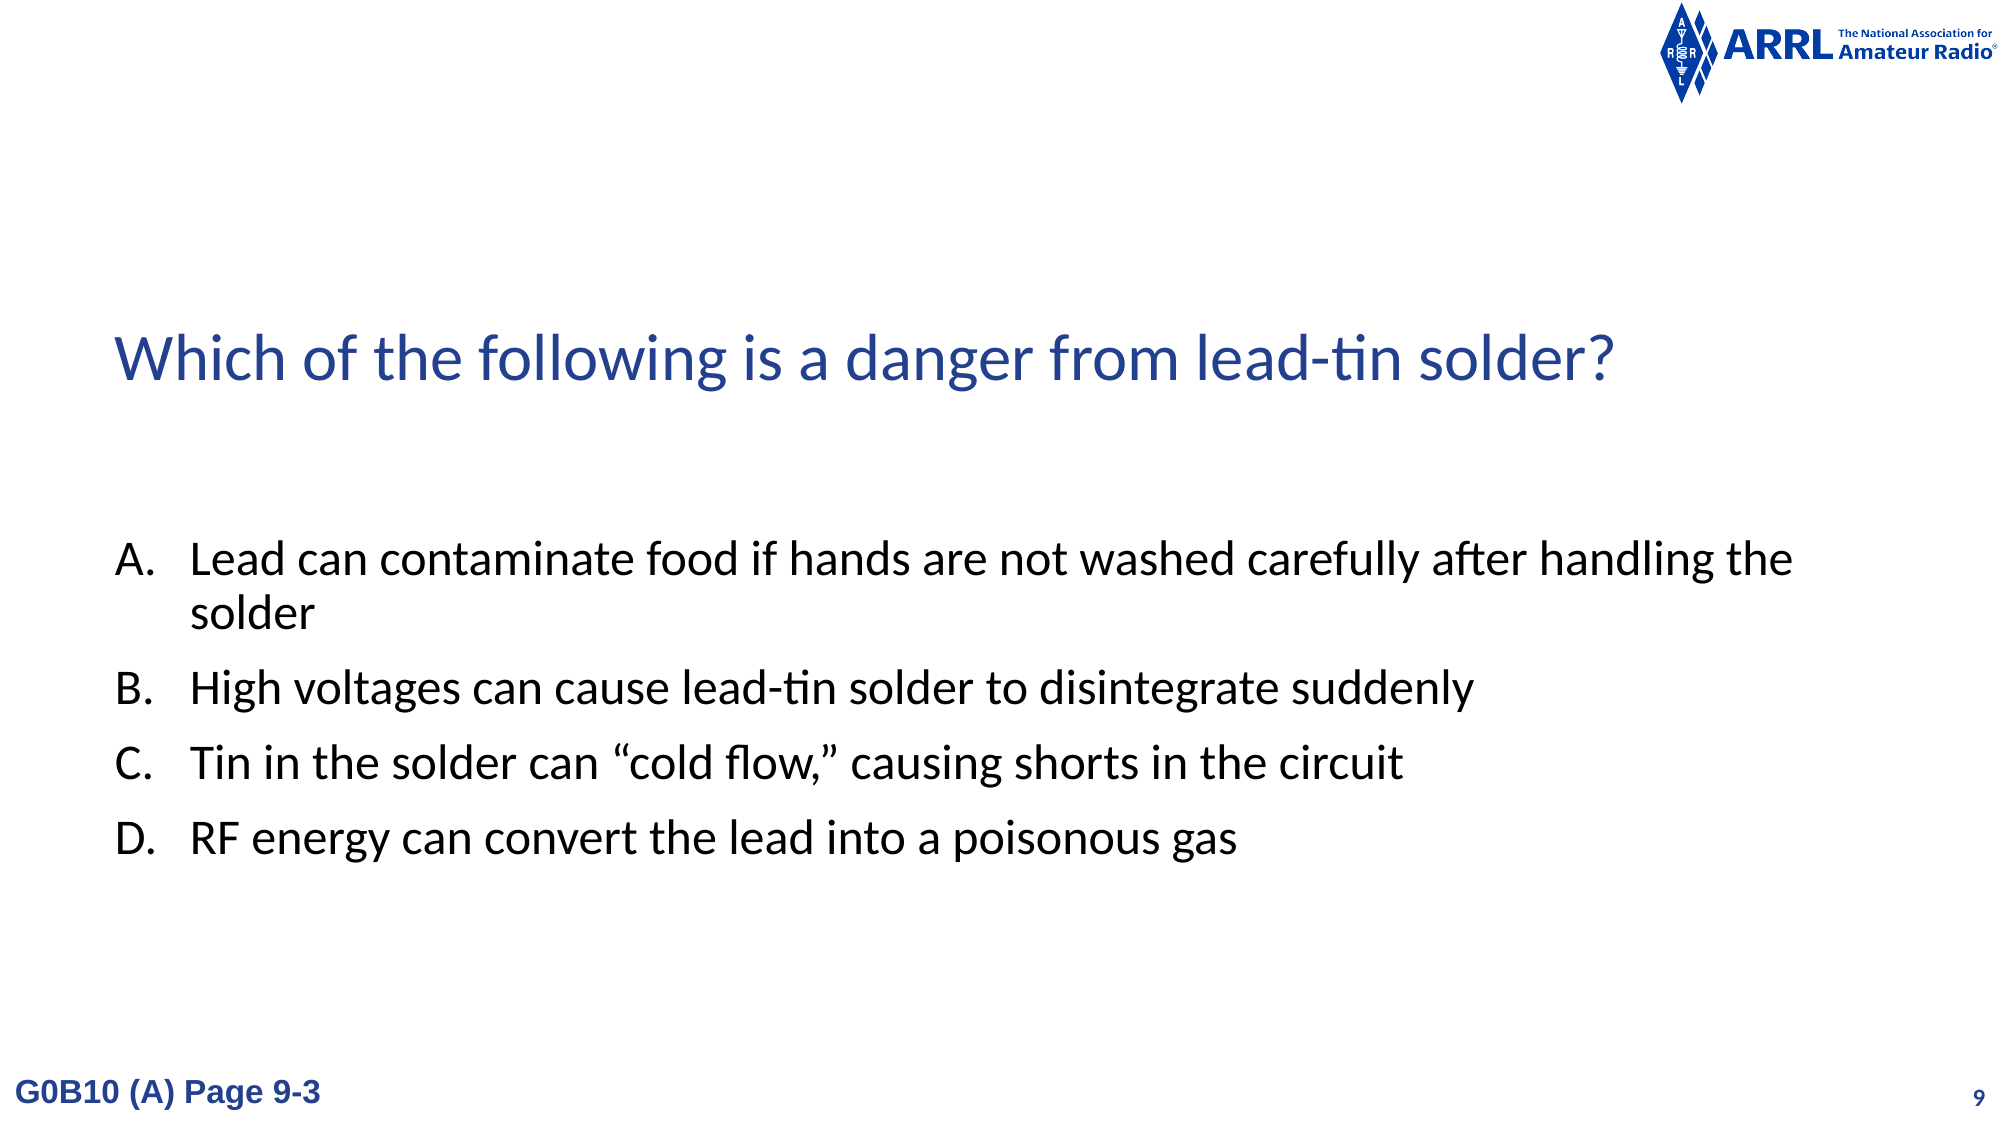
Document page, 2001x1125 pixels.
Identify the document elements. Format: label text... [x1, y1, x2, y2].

list Lead can contaminate food if hands are not washed carefully after handling the solder High voltages can cause lead-tin solder to disintegrate suddenly Tin in the solder can “cold flow,” causing shorts in the circuit RF energy can convert the lead into a poisonous gas [99, 525, 1900, 1005]
text_box 9 [1875, 1074, 2000, 1120]
text_box G0B10 (A) Page 9-3 [0, 1062, 1313, 1118]
picture [1658, 0, 1999, 106]
title Which of the following is a danger from lead-tin solder? [99, 249, 1900, 468]
